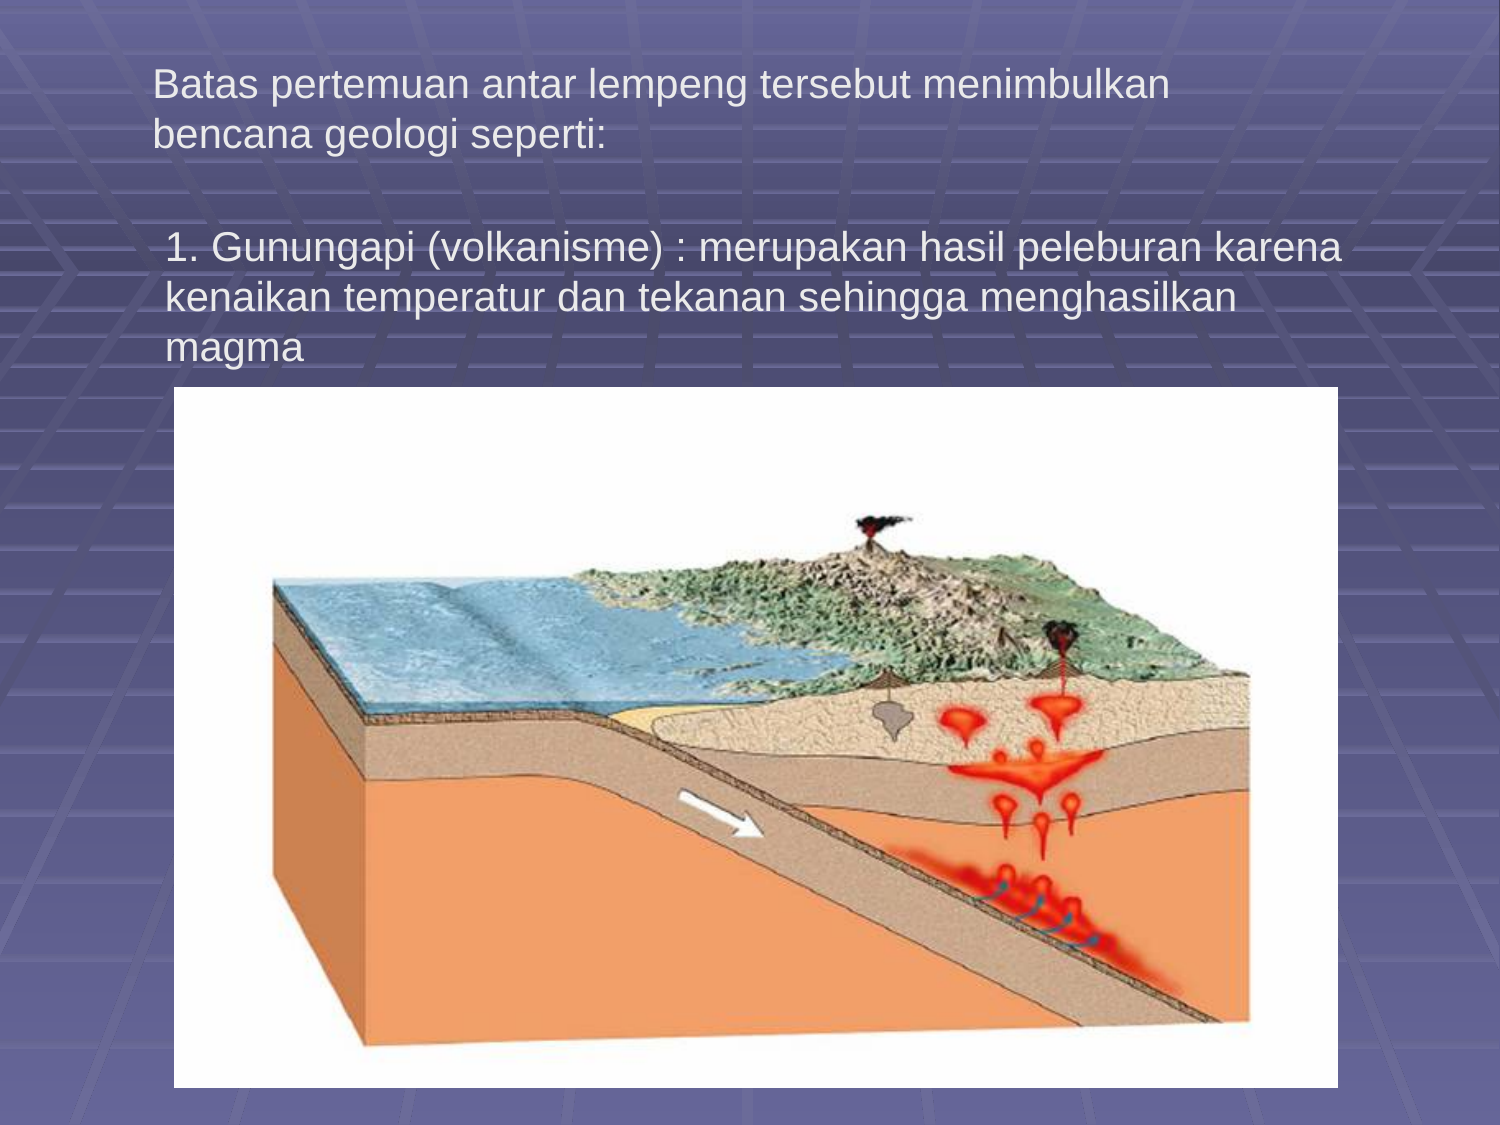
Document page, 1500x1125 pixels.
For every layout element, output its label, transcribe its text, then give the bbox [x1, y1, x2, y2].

text_box 1. Gunungapi (volkanisme) : merupakan hasil peleburan karena kenaikan temperatur dan tekanan sehingga menghasilkan magma [149, 212, 1363, 378]
picture [174, 387, 1338, 1088]
text_box Batas pertemuan antar lempeng tersebut menimbulkan bencana geologi seperti: [137, 49, 1213, 165]
